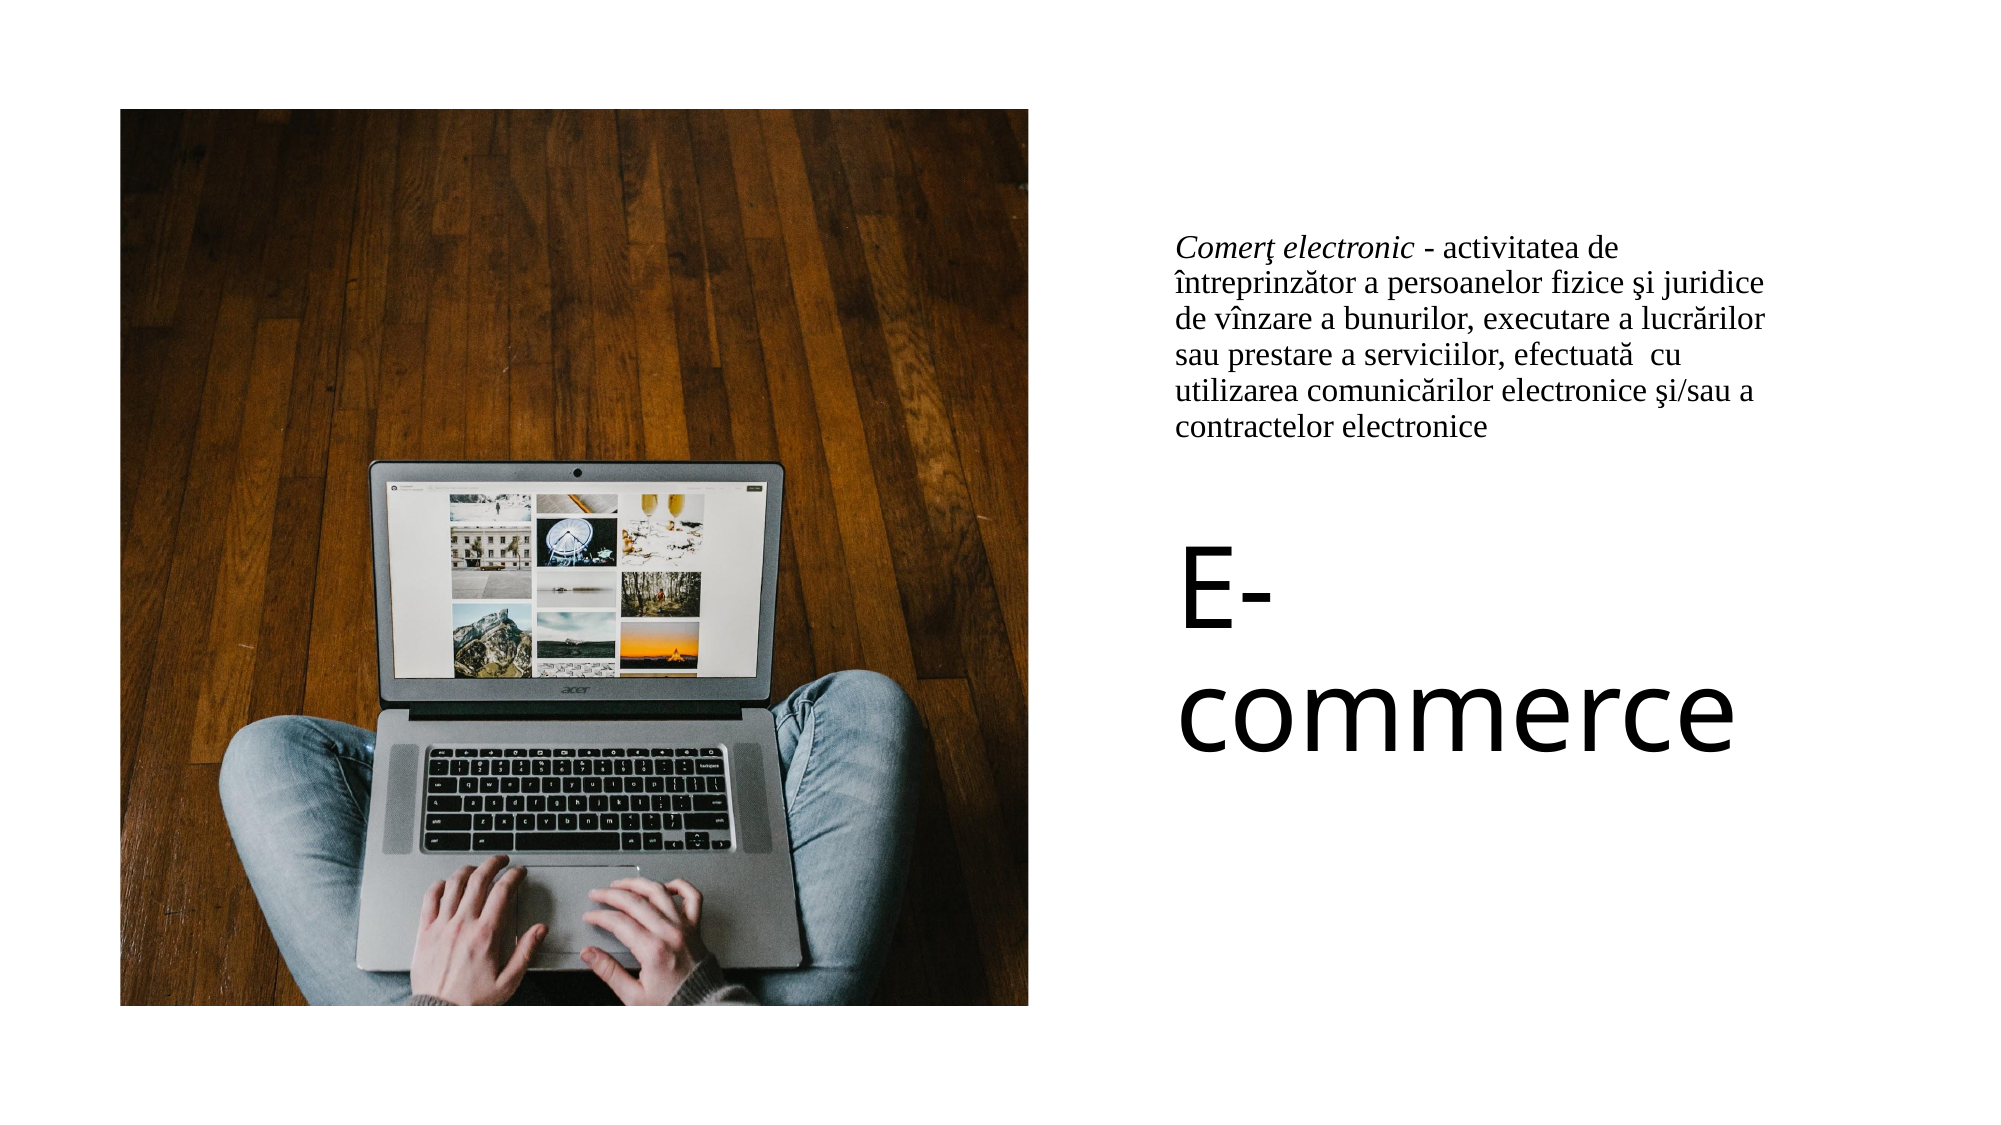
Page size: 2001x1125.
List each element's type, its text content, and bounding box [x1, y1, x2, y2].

picture [120, 109, 1029, 1006]
title E-commerce [1155, 510, 1818, 903]
subtitle Comerţ electronic - activitatea de întreprinzător a persoanelor fizice şi juridice de vînzare a bunurilor, executare a lucrărilor sau prestare a serviciilor, efectuată cu utilizarea comunicărilor electronice şi/sau a contractelor electronice [1155, 184, 1818, 465]
